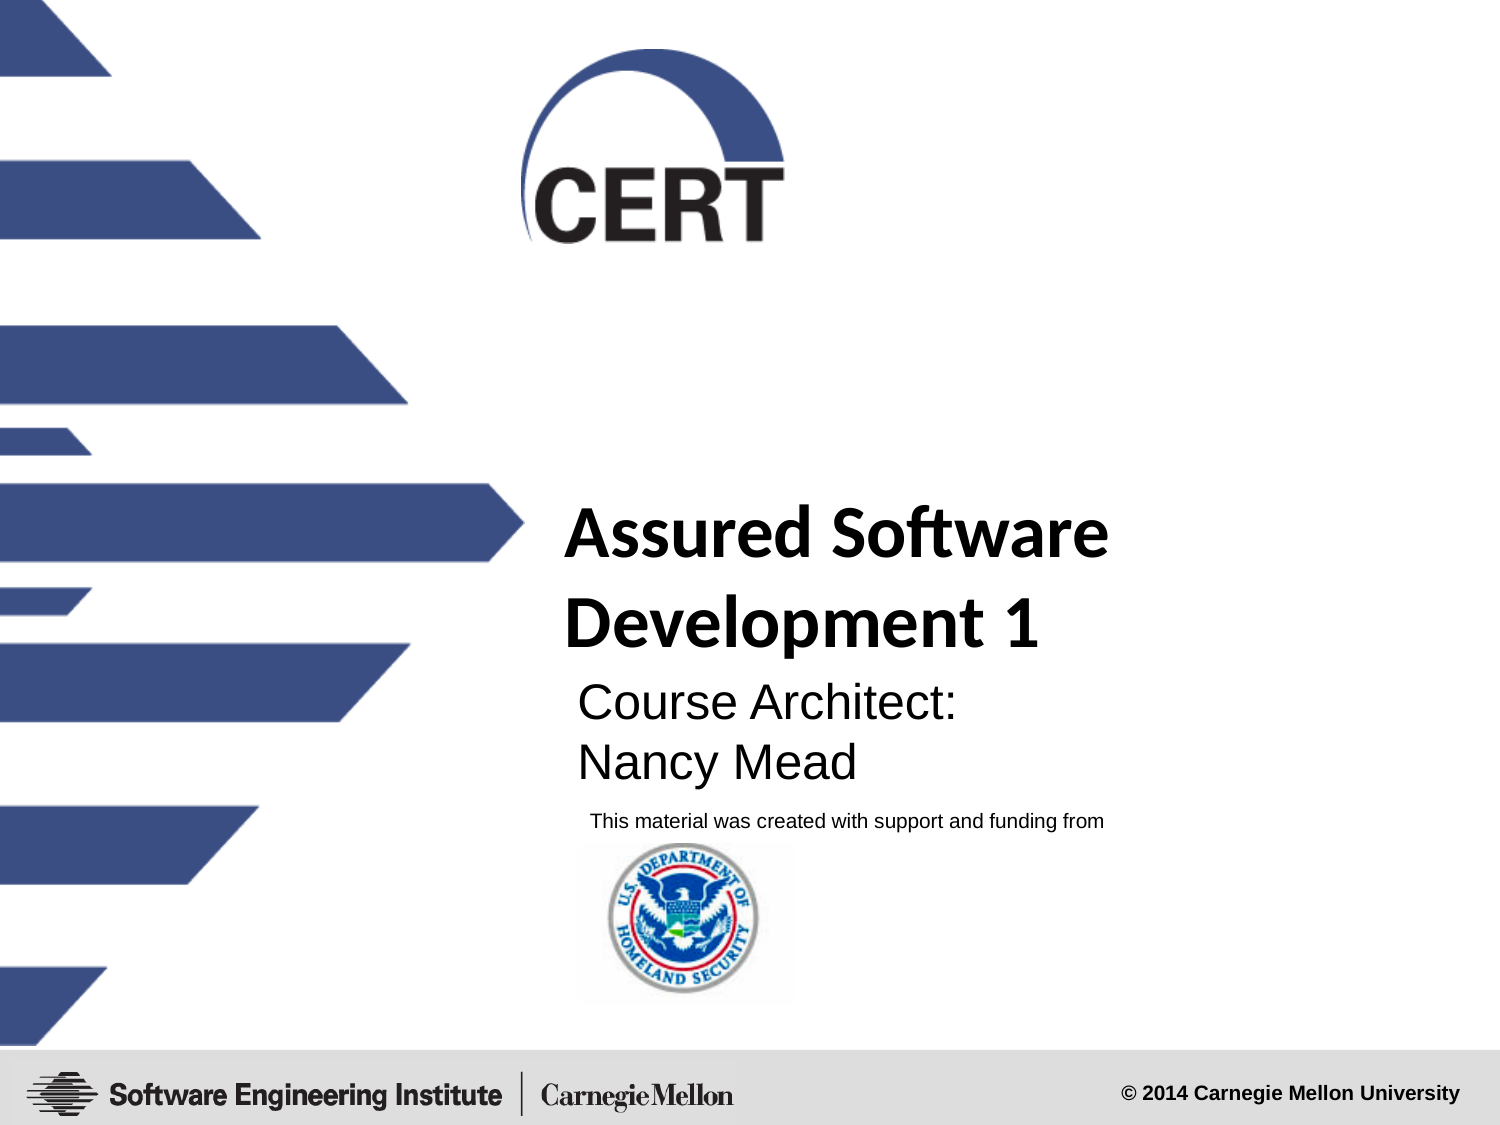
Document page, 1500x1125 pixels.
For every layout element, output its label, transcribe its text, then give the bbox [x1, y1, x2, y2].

picture [0, 0, 785, 1046]
text_box Course Architect: Nancy Mead [562, 662, 1463, 738]
text_box This material was created with support and funding from [575, 800, 1225, 840]
title Assured Software Development 1 [549, 474, 1451, 688]
picture [577, 843, 795, 1005]
picture [12, 1059, 738, 1125]
